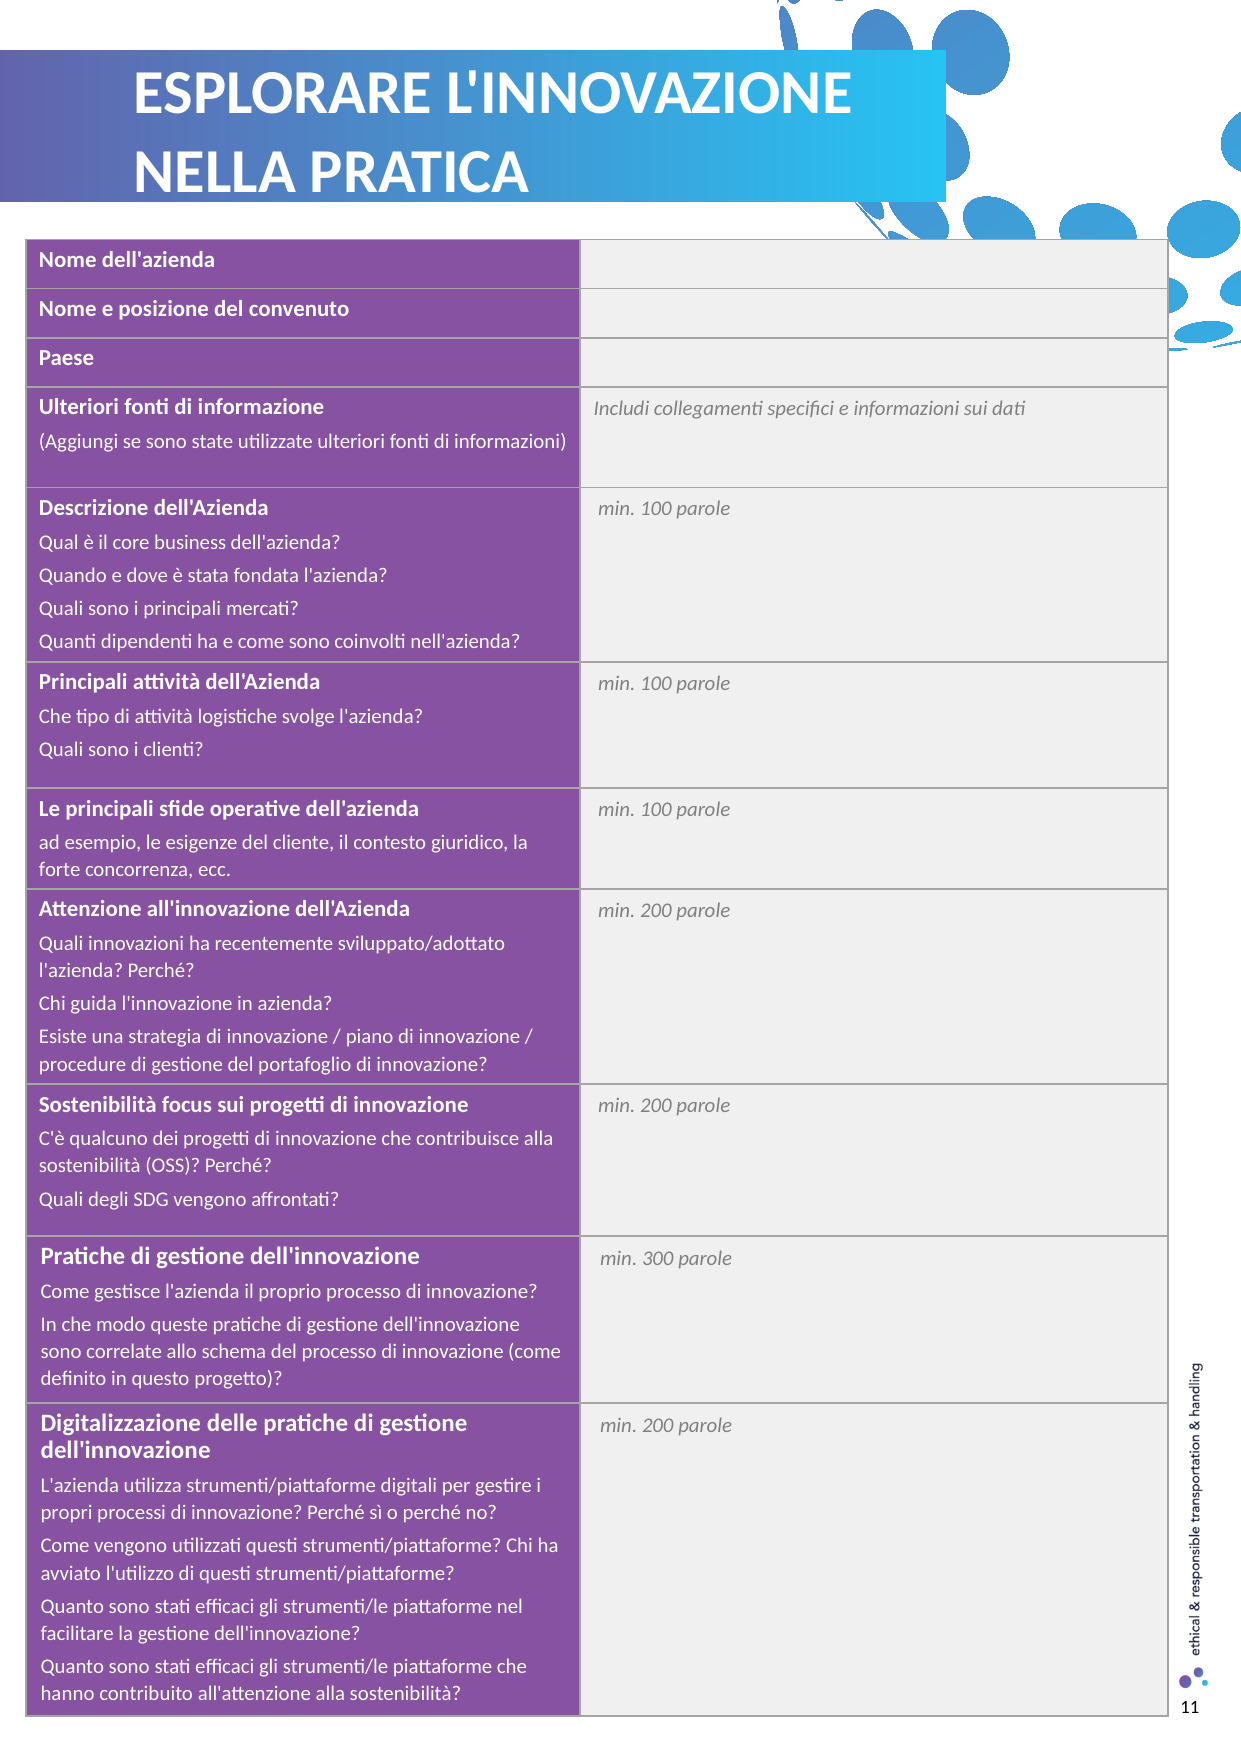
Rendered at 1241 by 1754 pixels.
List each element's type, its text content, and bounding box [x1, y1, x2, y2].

text_box [779, 6, 799, 50]
table_cell Paese [27, 339, 579, 386]
list ESPLORARE L'INNOVAZIONE NELLA PRATICA [0, 50, 946, 202]
text_box [852, 9, 913, 50]
table_header Nome dell'azienda [27, 240, 579, 288]
table_cell Sostenibilità focus sui progetti di innovazione C'è qualcuno dei progetti di innovazione che contribuisce alla sostenibilità (OSS)? Perché? Quali degli SDG vengono affrontati? [27, 1085, 579, 1235]
table_cell min. 100 parole [581, 663, 1167, 787]
table_cell Nome e posizione del convenuto [27, 289, 579, 337]
text_box [1169, 277, 1188, 314]
table_cell Pratiche di gestione dell'innovazione Come gestisce l'azienda il proprio processo di innovazione? In che modo queste pratiche di gestione dell'innovazione sono correlate allo schema del processo di innovazione (come definito in questo progetto)? [27, 1237, 579, 1402]
table_cell Digitalizzazione delle pratiche di gestione dell'innovazione L'azienda utilizza strumenti/piattaforme digitali per gestire i propri processi di innovazione? Perché sì o perché no? Come vengono utilizzati questi strumenti/piattaforme? Chi ha avviato l'utilizzo di questi strumenti/piattaforme? Quanto sono stati efficaci gli strumenti/le piattaforme nel facilitare la gestione dell'innovazione? Quanto sono stati efficaci gli strumenti/le piattaforme che hanno contribuito all'attenzione alla sostenibilità? [27, 1404, 579, 1715]
text_box [1167, 200, 1240, 258]
text_box [888, 202, 949, 239]
text_box [1213, 340, 1241, 348]
table_cell min. 100 parole [581, 789, 1167, 888]
table_cell min. 300 parole [581, 1237, 1167, 1402]
table_cell min. 200 parole [581, 1404, 1167, 1715]
table_cell Ulteriori fonti di informazione (Aggiungi se sono state utilizzate ulteriori fonti di informazioni) [27, 388, 579, 487]
table_cell Includi collegamenti specifici e informazioni sui dati [581, 388, 1167, 487]
slide_number 11 [1153, 1676, 1215, 1736]
table_cell min. 200 parole [581, 1085, 1167, 1235]
table_cell Attenzione all'innovazione dell'Azienda Quali innovazioni ha recentemente sviluppato/adottato l'azienda? Perché? Chi guida l'innovazione in azienda? Esiste una strategia di innovazione / piano di innovazione / procedure di gestione del portafoglio di innovazione? [27, 890, 579, 1083]
text_box [963, 196, 1036, 239]
table_cell [581, 339, 1167, 386]
text_box [855, 202, 908, 239]
table_cell Descrizione dell'Azienda Qual è il core business dell'azienda? Quando e dove è stata fondata l'azienda? Quali sono i principali mercati? Quanti dipendenti ha e come sono coinvolti nell'azienda? [27, 488, 579, 661]
table_cell Principali attività dell'Azienda Che tipo di attività logistiche svolge l'azienda? Quali sono i clienti? [27, 663, 579, 787]
text_box [1059, 203, 1137, 239]
picture [1179, 1357, 1217, 1680]
text_box [932, 10, 1010, 95]
text_box [1221, 112, 1241, 172]
text_box [1174, 321, 1233, 343]
table_cell Le principali sfide operative dell'azienda ad esempio, le esigenze del cliente, il contesto giuridico, la forte concorrenza, ecc. [27, 789, 579, 888]
text_box [946, 114, 970, 181]
table_header [581, 240, 1167, 288]
table_cell min. 200 parole [581, 890, 1167, 1083]
text_box [788, 0, 800, 4]
text_box [1220, 270, 1241, 306]
table_cell [581, 289, 1167, 337]
table_cell min. 100 parole [581, 488, 1167, 661]
